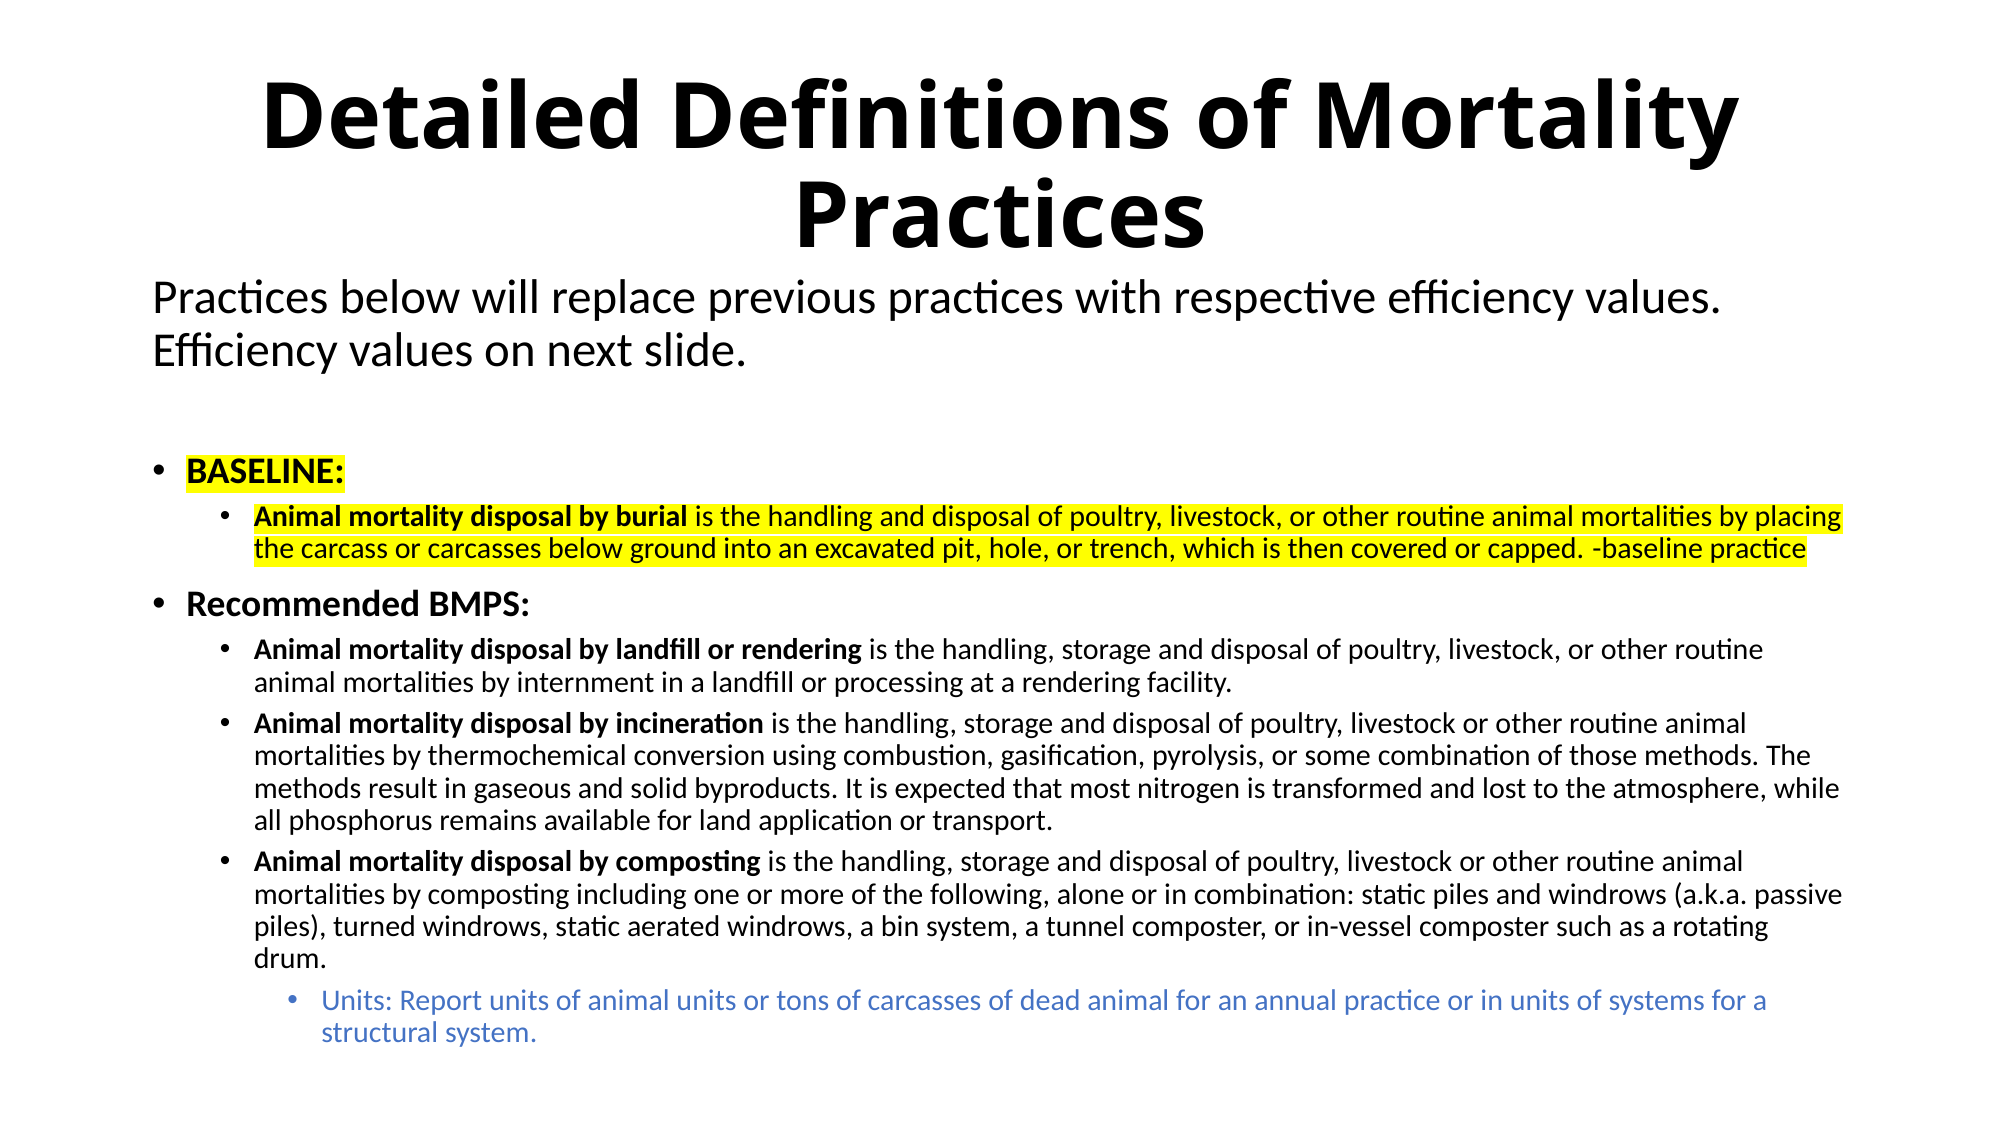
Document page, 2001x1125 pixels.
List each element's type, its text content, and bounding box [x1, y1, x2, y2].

title Detailed Definitions of Mortality Practices [137, 59, 1863, 205]
list Practices below will replace previous practices with respective efficiency values. Efficiency values on next slide. BASELINE: Animal mortality disposal by burial is the handling and disposal of poultry, livestock, or other routine animal mortalities by placing the carcass or carcasses below ground into an excavated pit, hole, or trench, which is then covered or capped. -baseline practice Recommended BMPS: Animal mortality disposal by landfill or rendering is the handling, storage and disposal of poultry, livestock, or other routine animal mortalities by internment in a landfill or processing at a rendering facility. Animal mortality disposal by incineration is the handling, storage and disposal of poultry, livestock or other routine animal mortalities by thermochemical conversion using combustion, gasification, pyrolysis, or some combination of those methods. The methods result in gaseous and solid byproducts. It is expected that most nitrogen is transformed and lost to the atmosphere, while all phosphorus remains available for land application or transport. Animal mortality disposal by composting is the handling, storage and disposal of poultry, livestock or other routine animal mortalities by composting including one or more of the following, alone or in combination: static piles and windrows (a.k.a. passive piles), turned windrows, static aerated windrows, a bin system, a tunnel composter, or in-vessel composter such as a rotating drum. Units: Report units of animal units or tons of carcasses of dead animal for an annual practice or in units of systems for a structural system. [137, 205, 1863, 1096]
